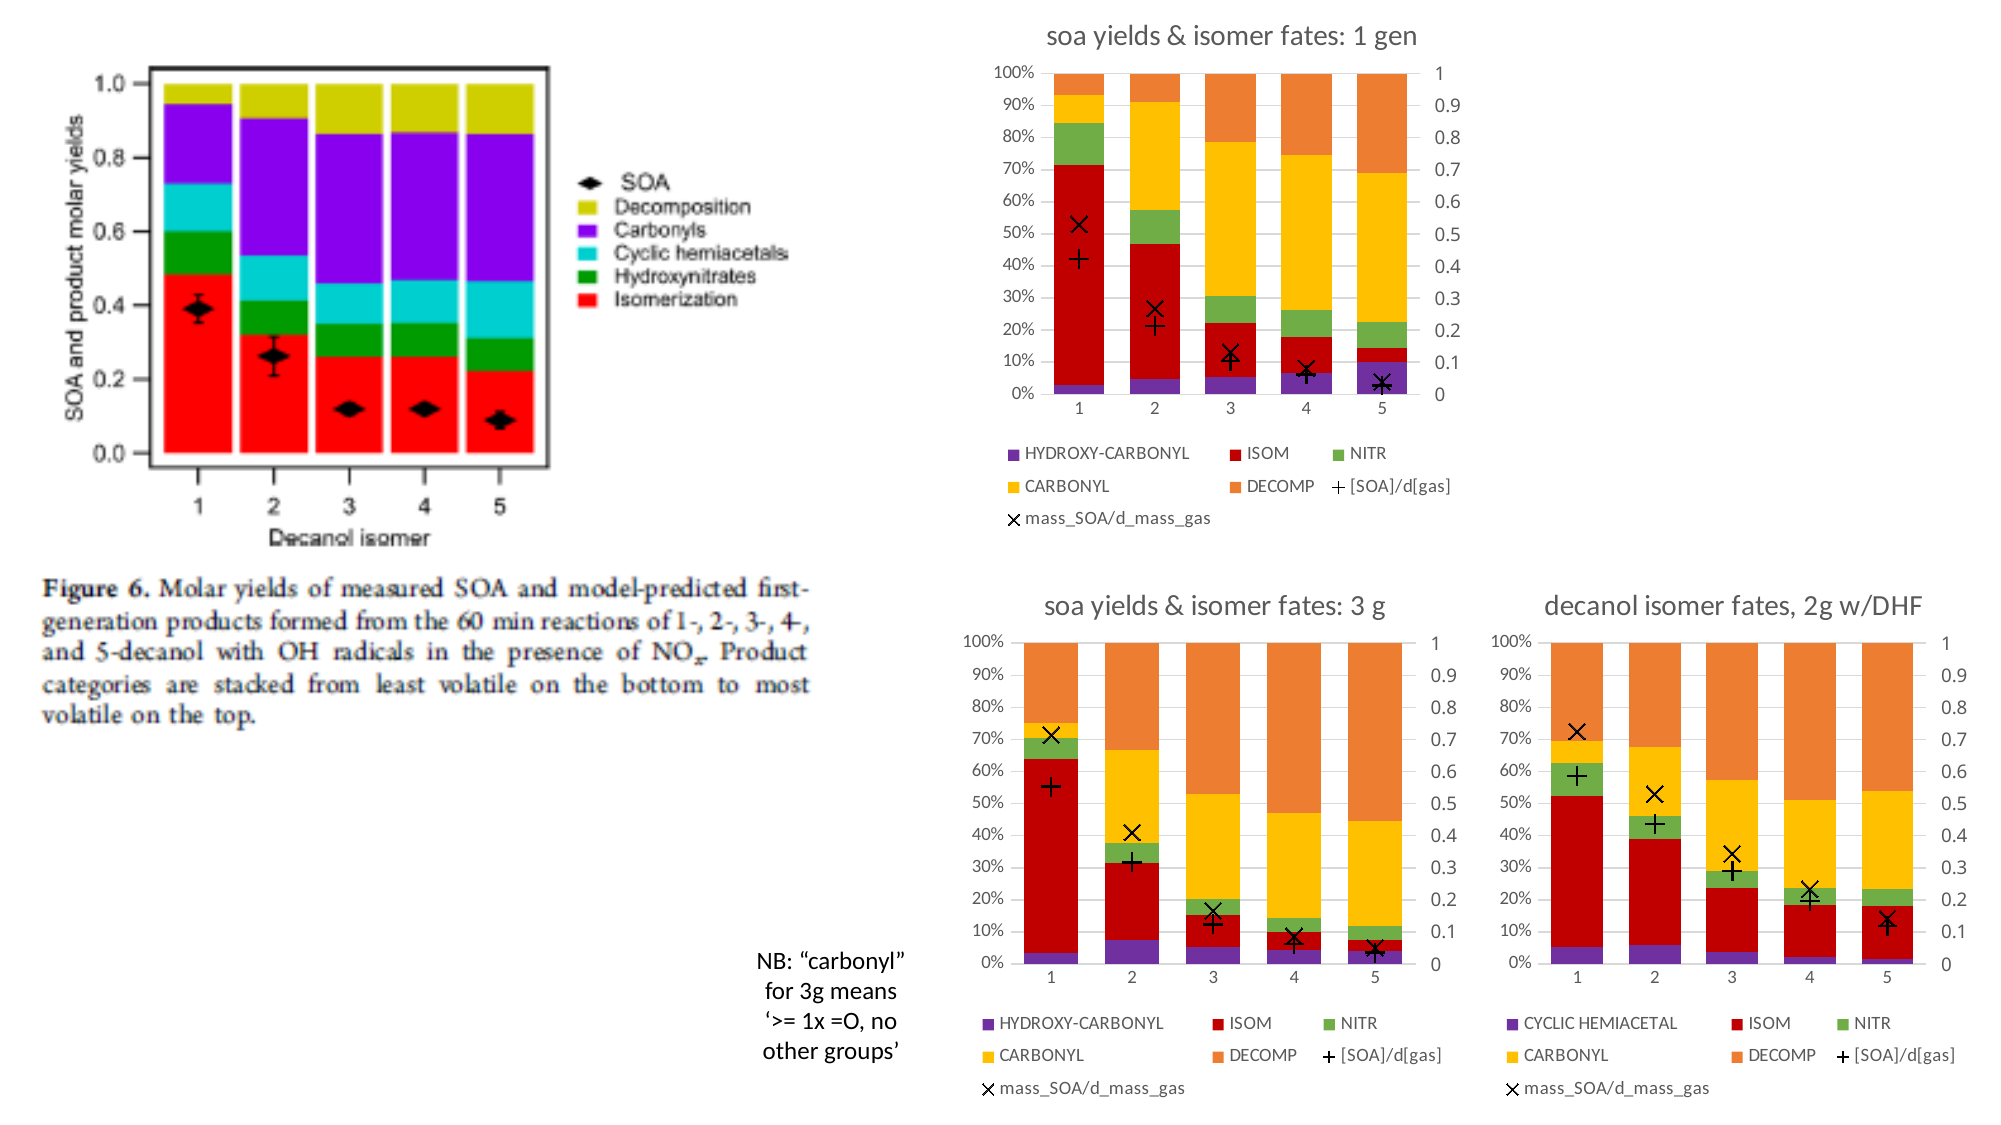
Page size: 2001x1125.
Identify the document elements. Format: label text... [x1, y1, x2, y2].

text_box NB: “carbonyl” for 3g means ‘>= 1x =O, no other groups’ [740, 937, 922, 1073]
picture [38, 54, 832, 744]
chart [949, 565, 1989, 1125]
chart [984, 0, 1481, 556]
